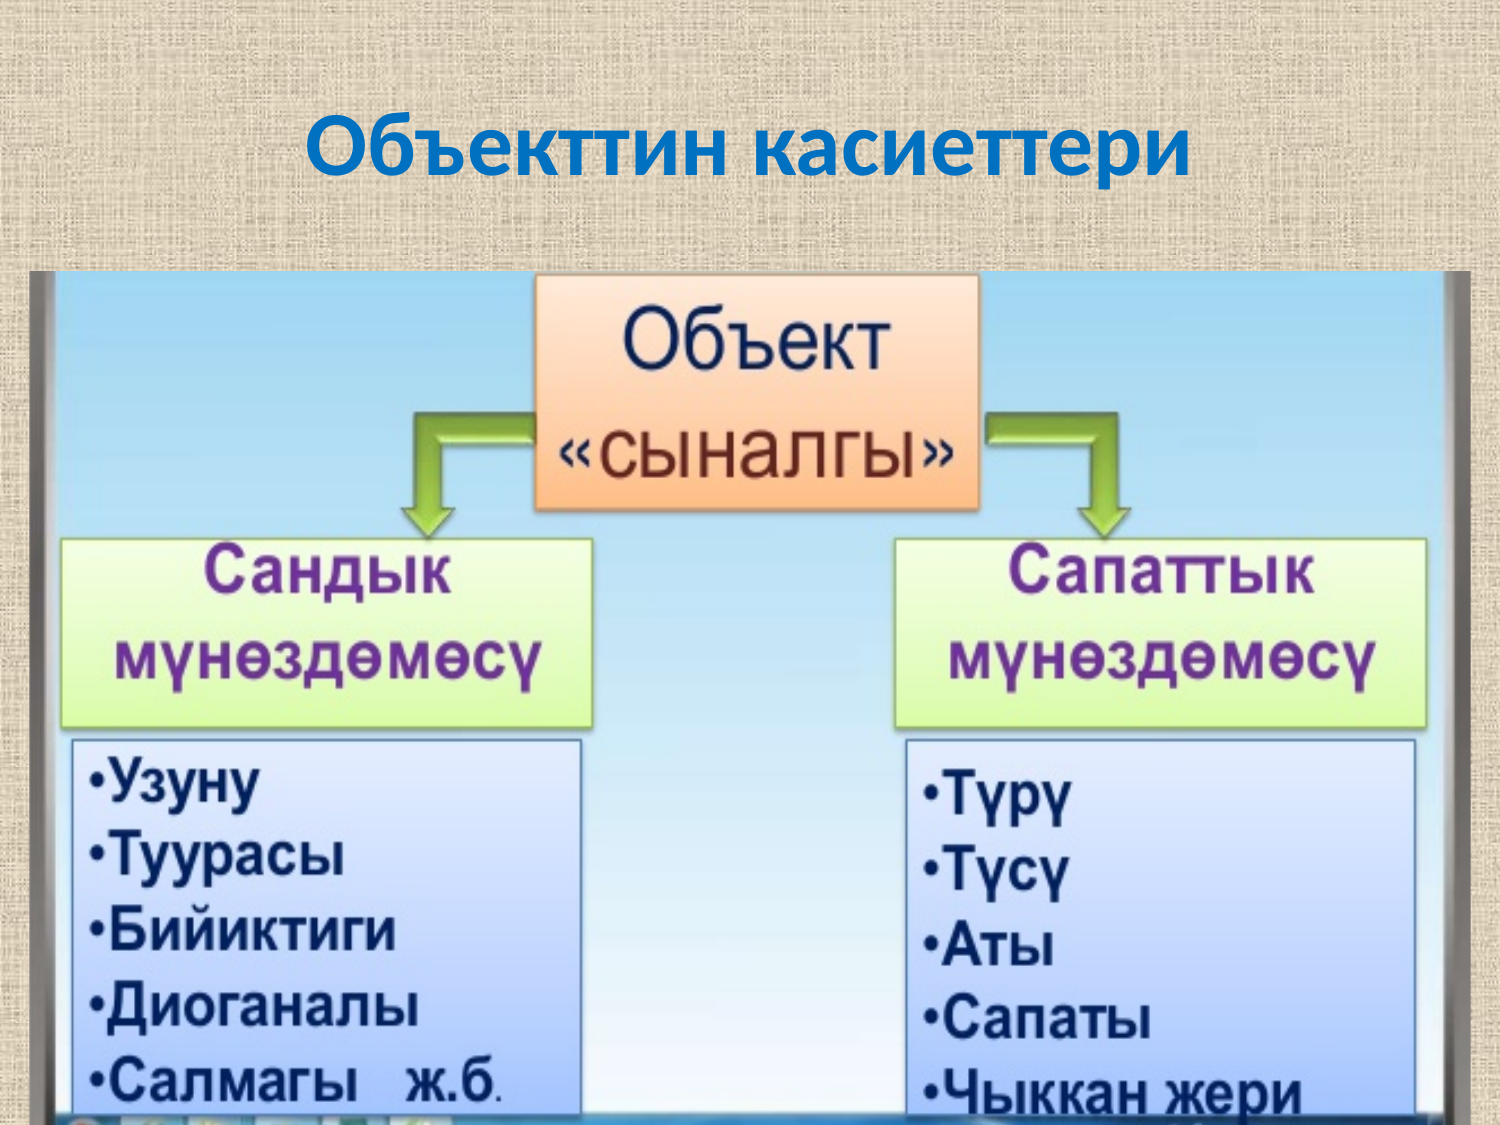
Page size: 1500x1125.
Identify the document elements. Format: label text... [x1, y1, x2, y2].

title Объекттин касиеттери [75, 45, 1425, 233]
picture [0, 0, 1500, 1125]
